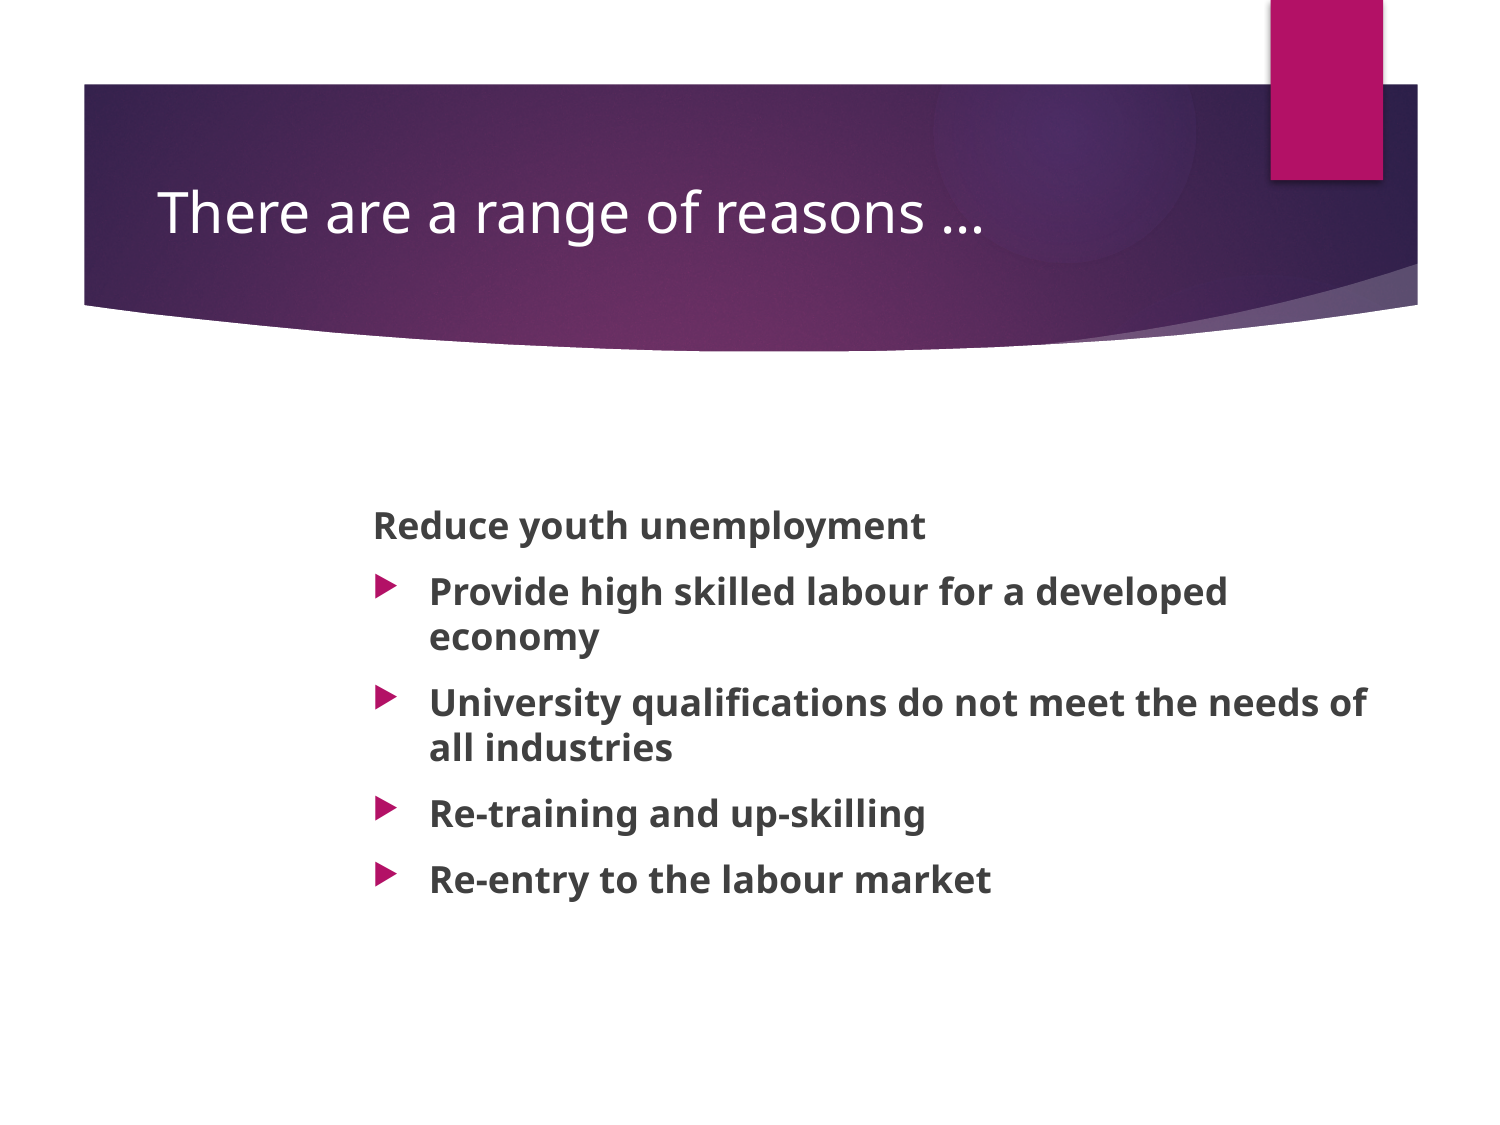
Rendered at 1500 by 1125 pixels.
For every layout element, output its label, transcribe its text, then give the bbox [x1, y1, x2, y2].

title There are a range of reasons … [142, 152, 1183, 269]
list Reduce youth unemployment Provide high skilled labour for a developed economy University qualifications do not meet the needs of all industries Re-training and up-skilling Re-entry to the labour market [357, 297, 1423, 1023]
